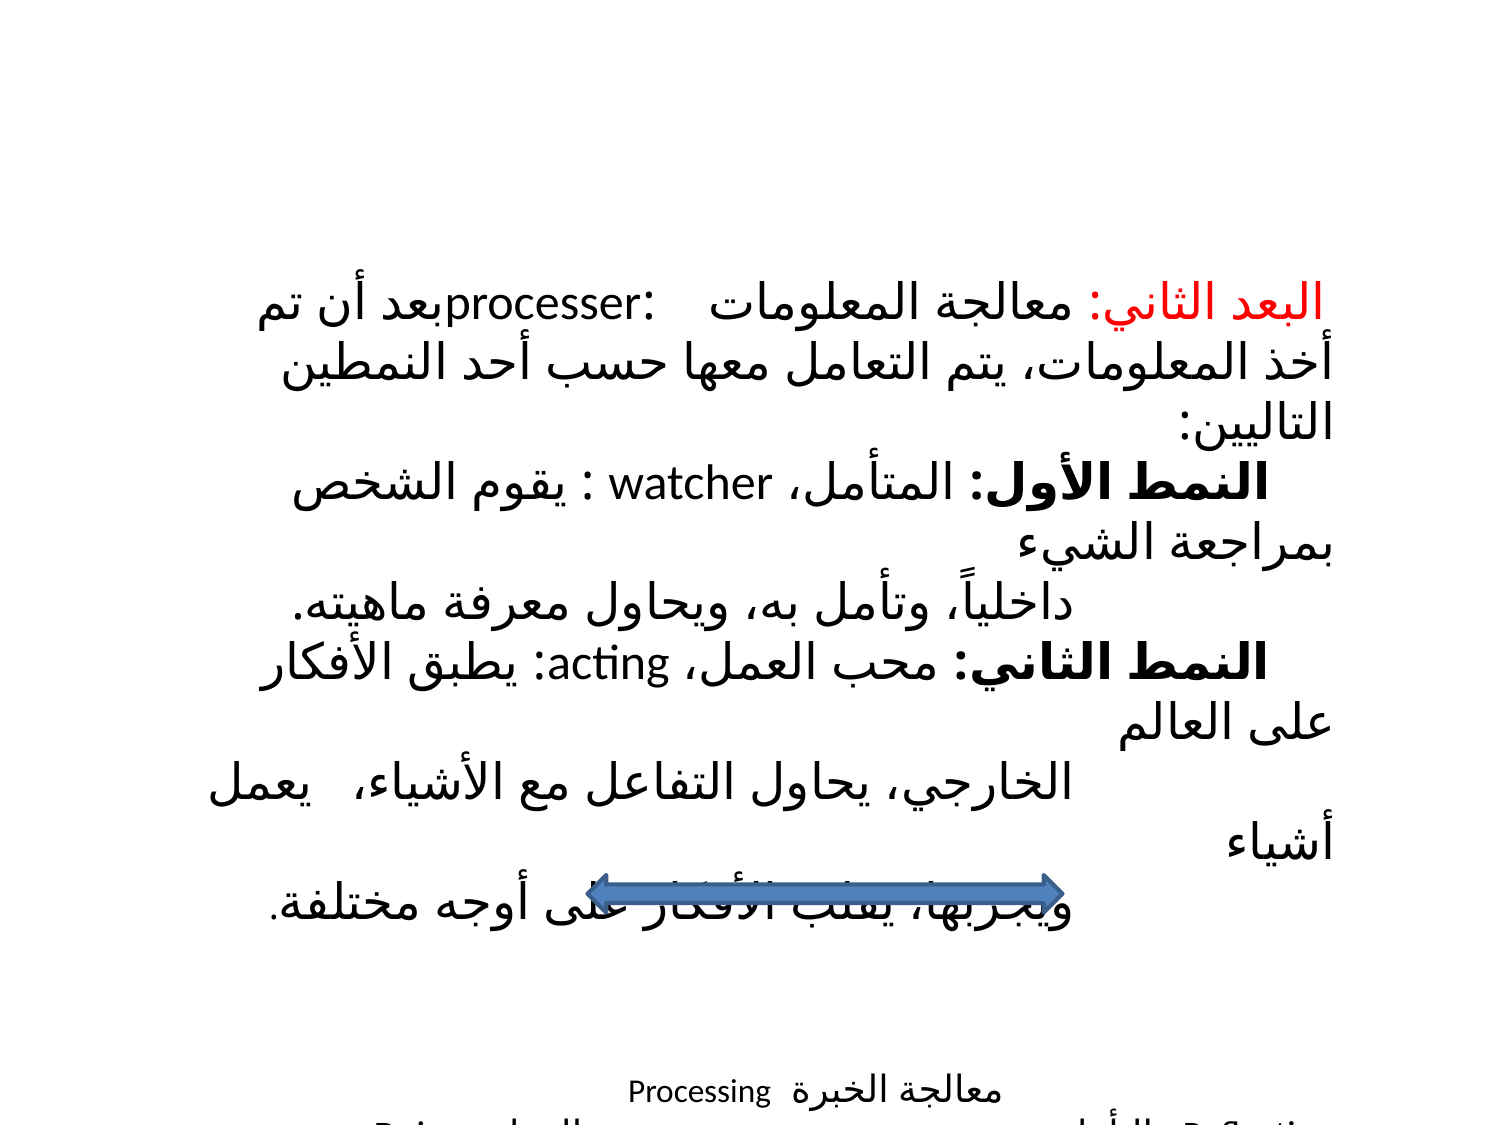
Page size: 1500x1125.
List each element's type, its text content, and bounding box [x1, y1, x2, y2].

text_box [585, 873, 1065, 915]
text_box البعد الثاني: معالجة المعلومات :processerبعد أن تم أخذ المعلومات، يتم التعامل معها حسب أحد النمطين التاليين: النمط الأول: المتأمل، watcher : يقوم الشخص بمراجعة الشيء داخلياً، وتأمل به، ويحاول معرفة ماهيته. النمط الثاني: محب العمل، acting: يطبق الأفكار على العالم الخارجي، يحاول التفاعل مع الأشياء، يعمل أشياء ويجربها، يقلب الأفكار على أوجه مختلفة. معالجة الخبرة Processing Reflection التأمل العمل Doing [187, 262, 1350, 1125]
